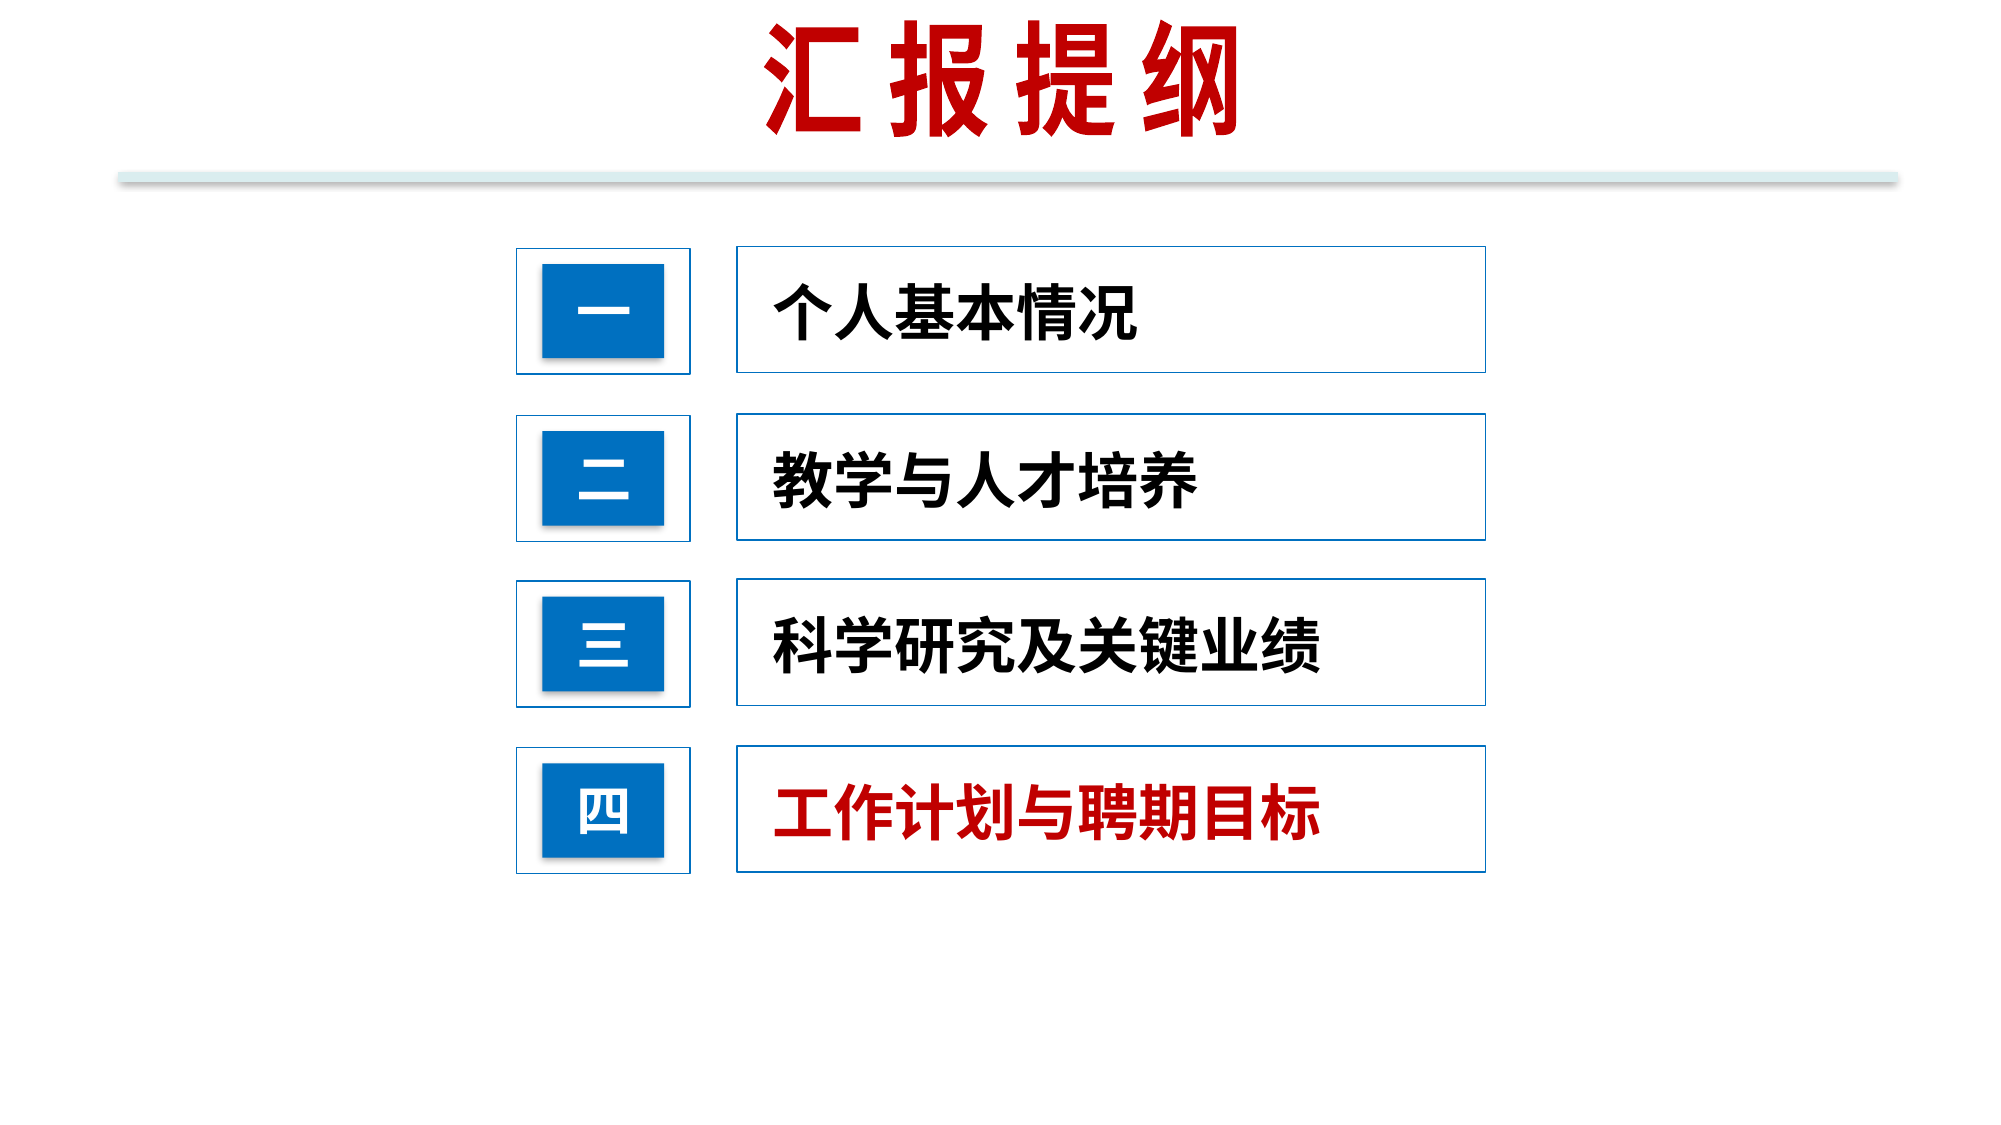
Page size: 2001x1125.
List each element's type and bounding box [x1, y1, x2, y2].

text_box [516, 578, 1486, 708]
text_box [516, 413, 1486, 542]
text_box [516, 745, 1486, 874]
text_box [516, 246, 1486, 375]
